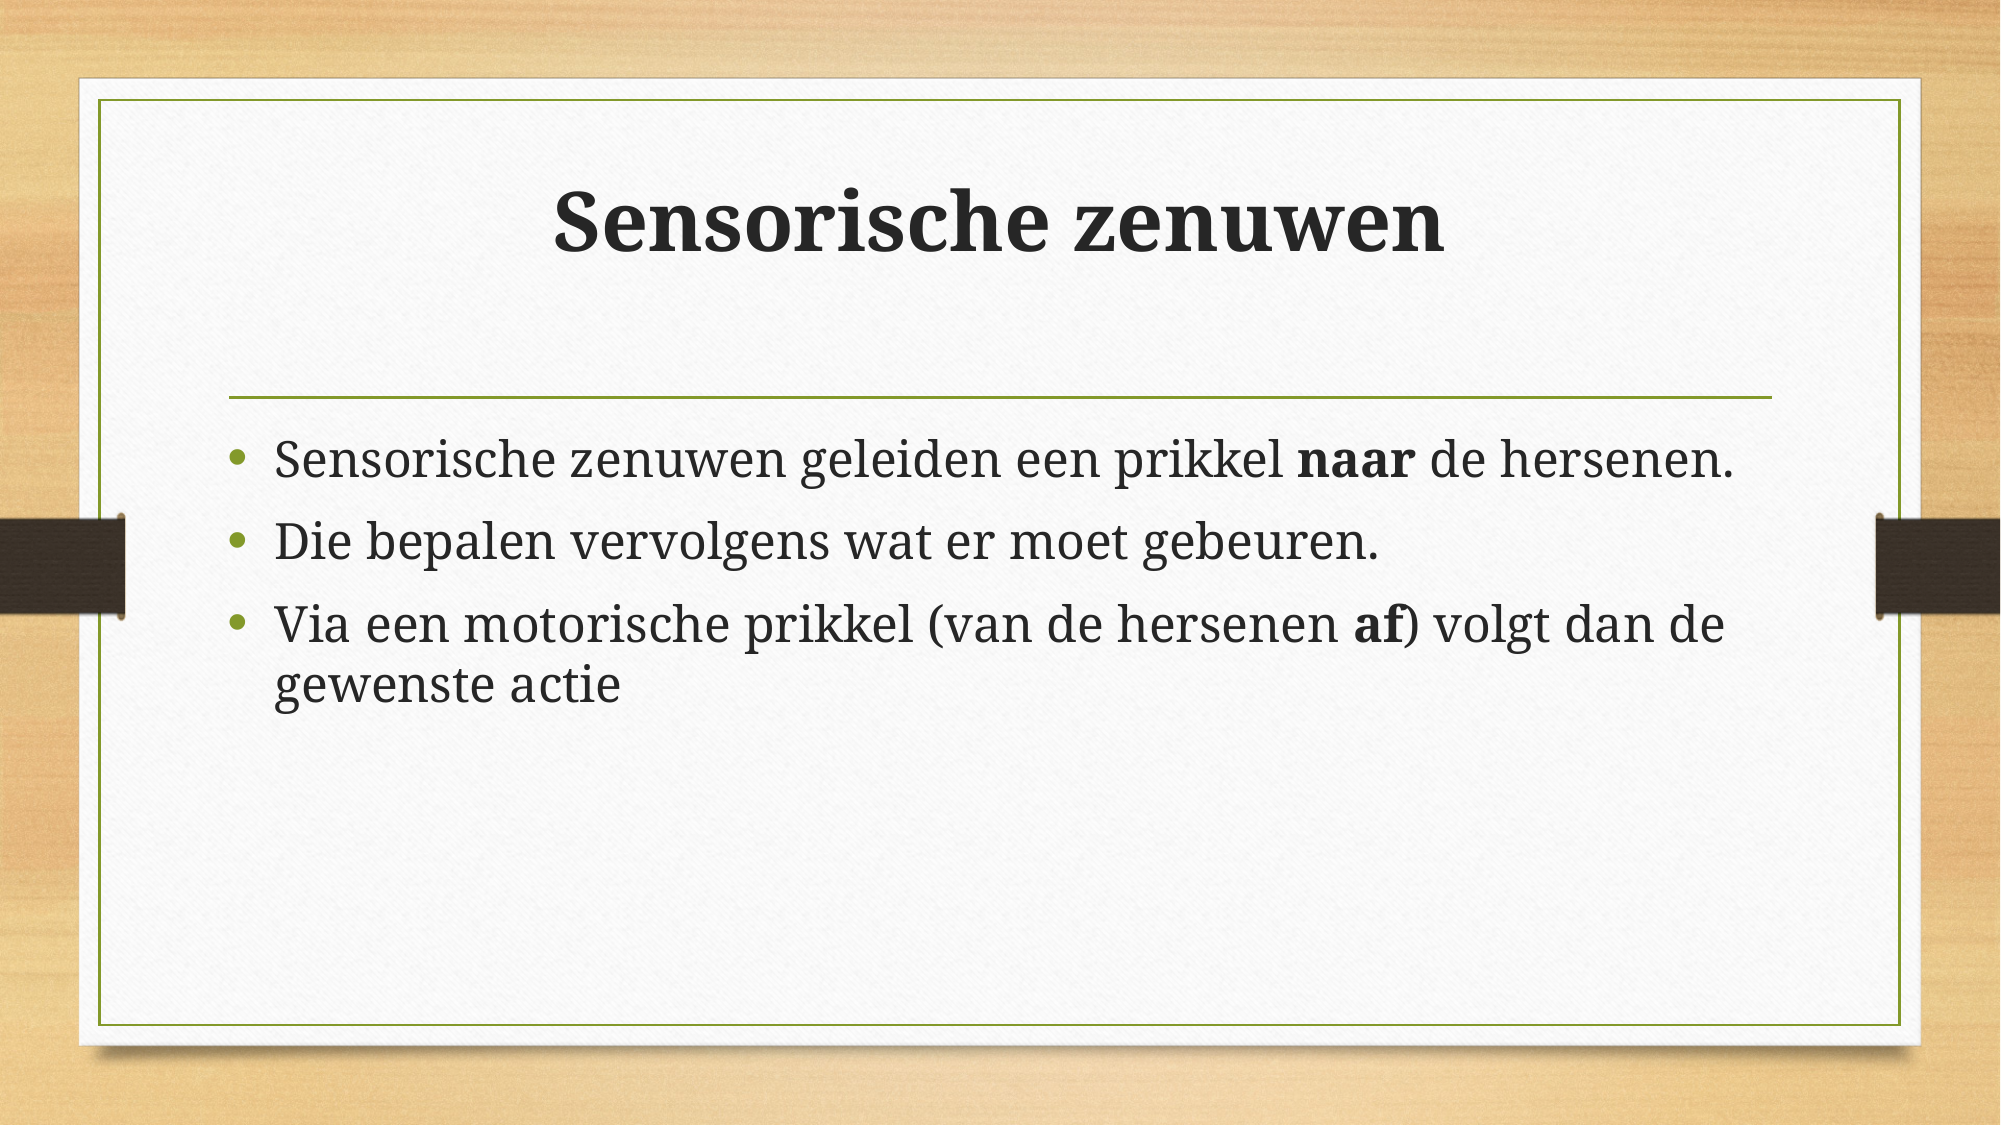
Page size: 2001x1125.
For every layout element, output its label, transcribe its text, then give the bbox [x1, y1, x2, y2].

title Sensorische zenuwen [212, 161, 1788, 375]
list Sensorische zenuwen geleiden een prikkel naar de hersenen. Die bepalen vervolgens wat er moet gebeuren. Via een motorische prikkel (van de hersenen af) volgt dan de gewenste actie [212, 419, 1788, 964]
picture [0, 0, 2001, 1125]
